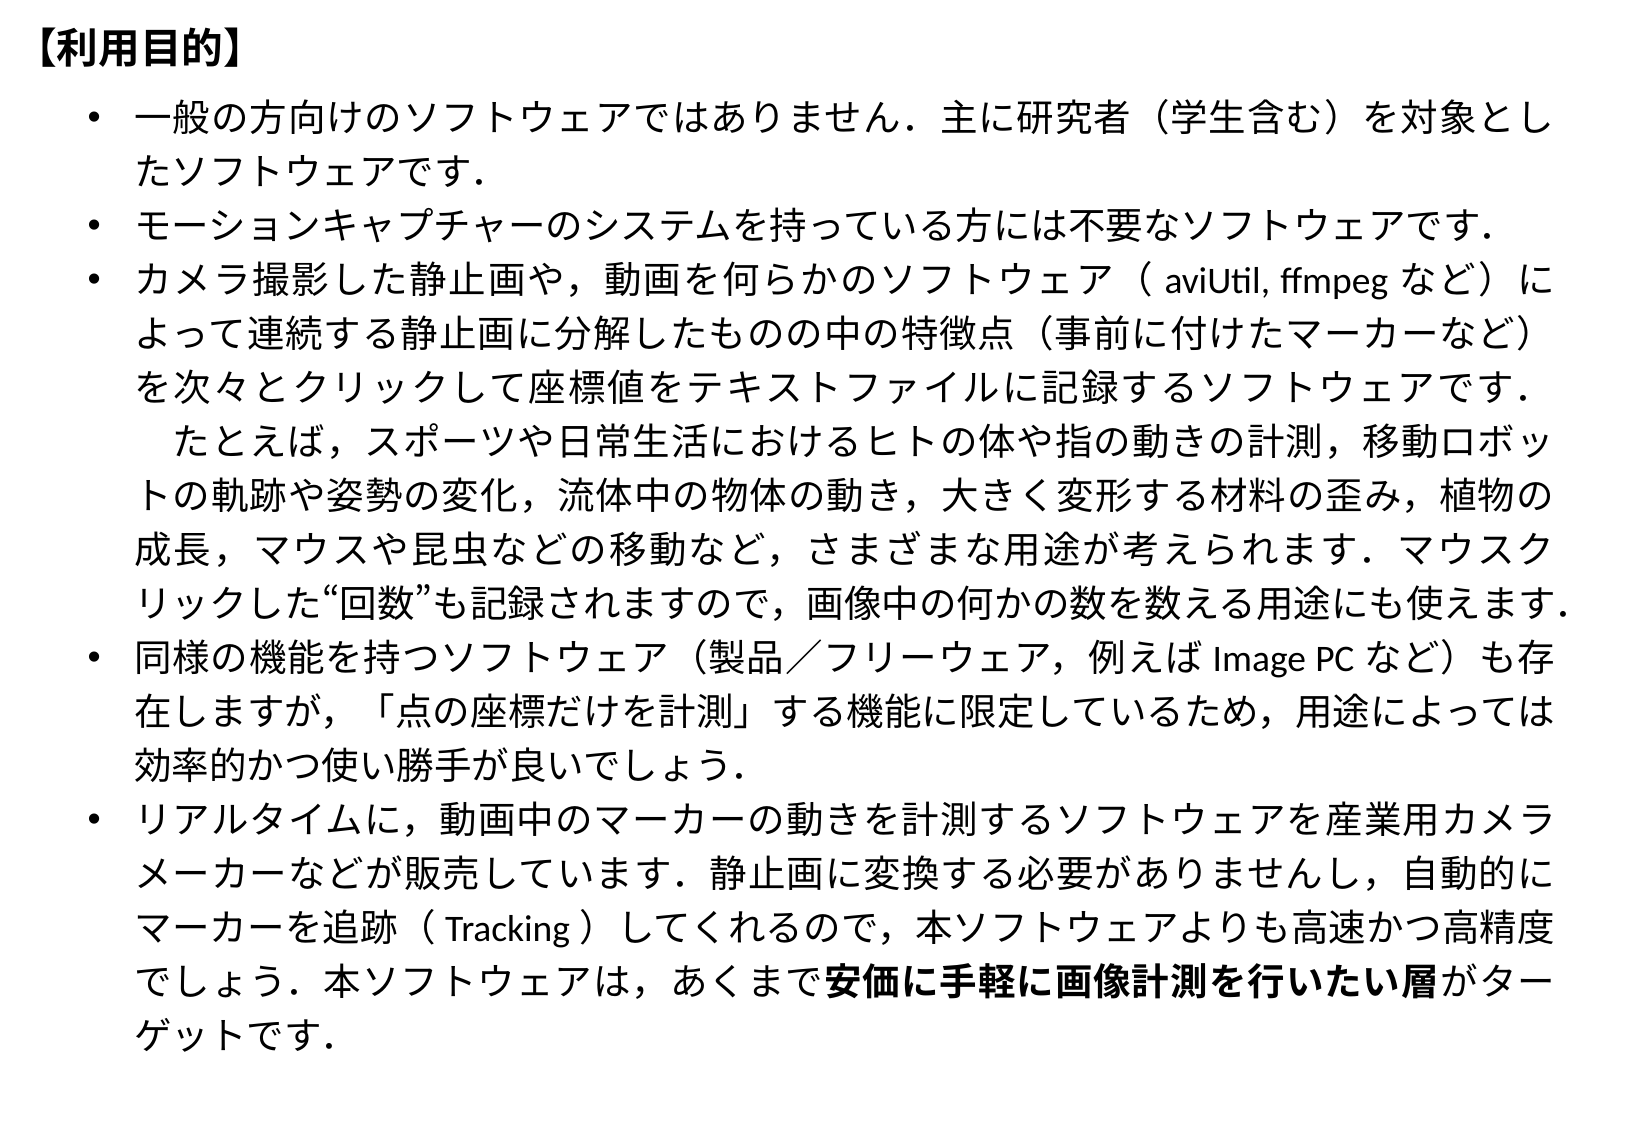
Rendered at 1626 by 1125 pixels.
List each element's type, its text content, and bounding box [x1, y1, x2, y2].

text_box 一般の方向けのソフトウェアではありません．主に研究者（学生含む）を対象としたソフトウェアです． モーションキャプチャーのシステムを持っている方には不要なソフトウェアです． カメラ撮影した静止画や，動画を何らかのソフトウェア（aviUtil, ffmpegなど）によって連続する静止画に分解したものの中の特徴点（事前に付けたマーカーなど）を次々とクリックして座標値をテキストファイルに記録するソフトウェアです． たとえば，スポーツや日常生活におけるヒトの体や指の動きの計測，移動ロボットの軌跡や姿勢の変化，流体中の物体の動き，大きく変形する材料の歪み，植物の成長，マウスや昆虫などの移動など，さまざまな用途が考えられます．マウスクリックした“回数”も記録されますので，画像中の何かの数を数える用途にも使えます． 同様の機能を持つソフトウェア（製品／フリーウェア，例えばImage PCなど）も存在しますが，「点の座標だけを計測」する機能に限定しているため，用途によっては効率的かつ使い勝手が良いでしょう． リアルタイムに，動画中のマーカーの動きを計測するソフトウェアを産業用カメラメーカーなどが販売しています．静止画に変換する必要がありませんし，自動的にマーカーを追跡（Tracking）してくれるので，本ソフトウェアよりも高速かつ高精度でしょう．本ソフトウェアは，あくまで安価に手軽に画像計測を行いたい層がターゲットです． [72, 77, 1570, 1065]
title 【利用目的】 [0, 0, 1625, 101]
